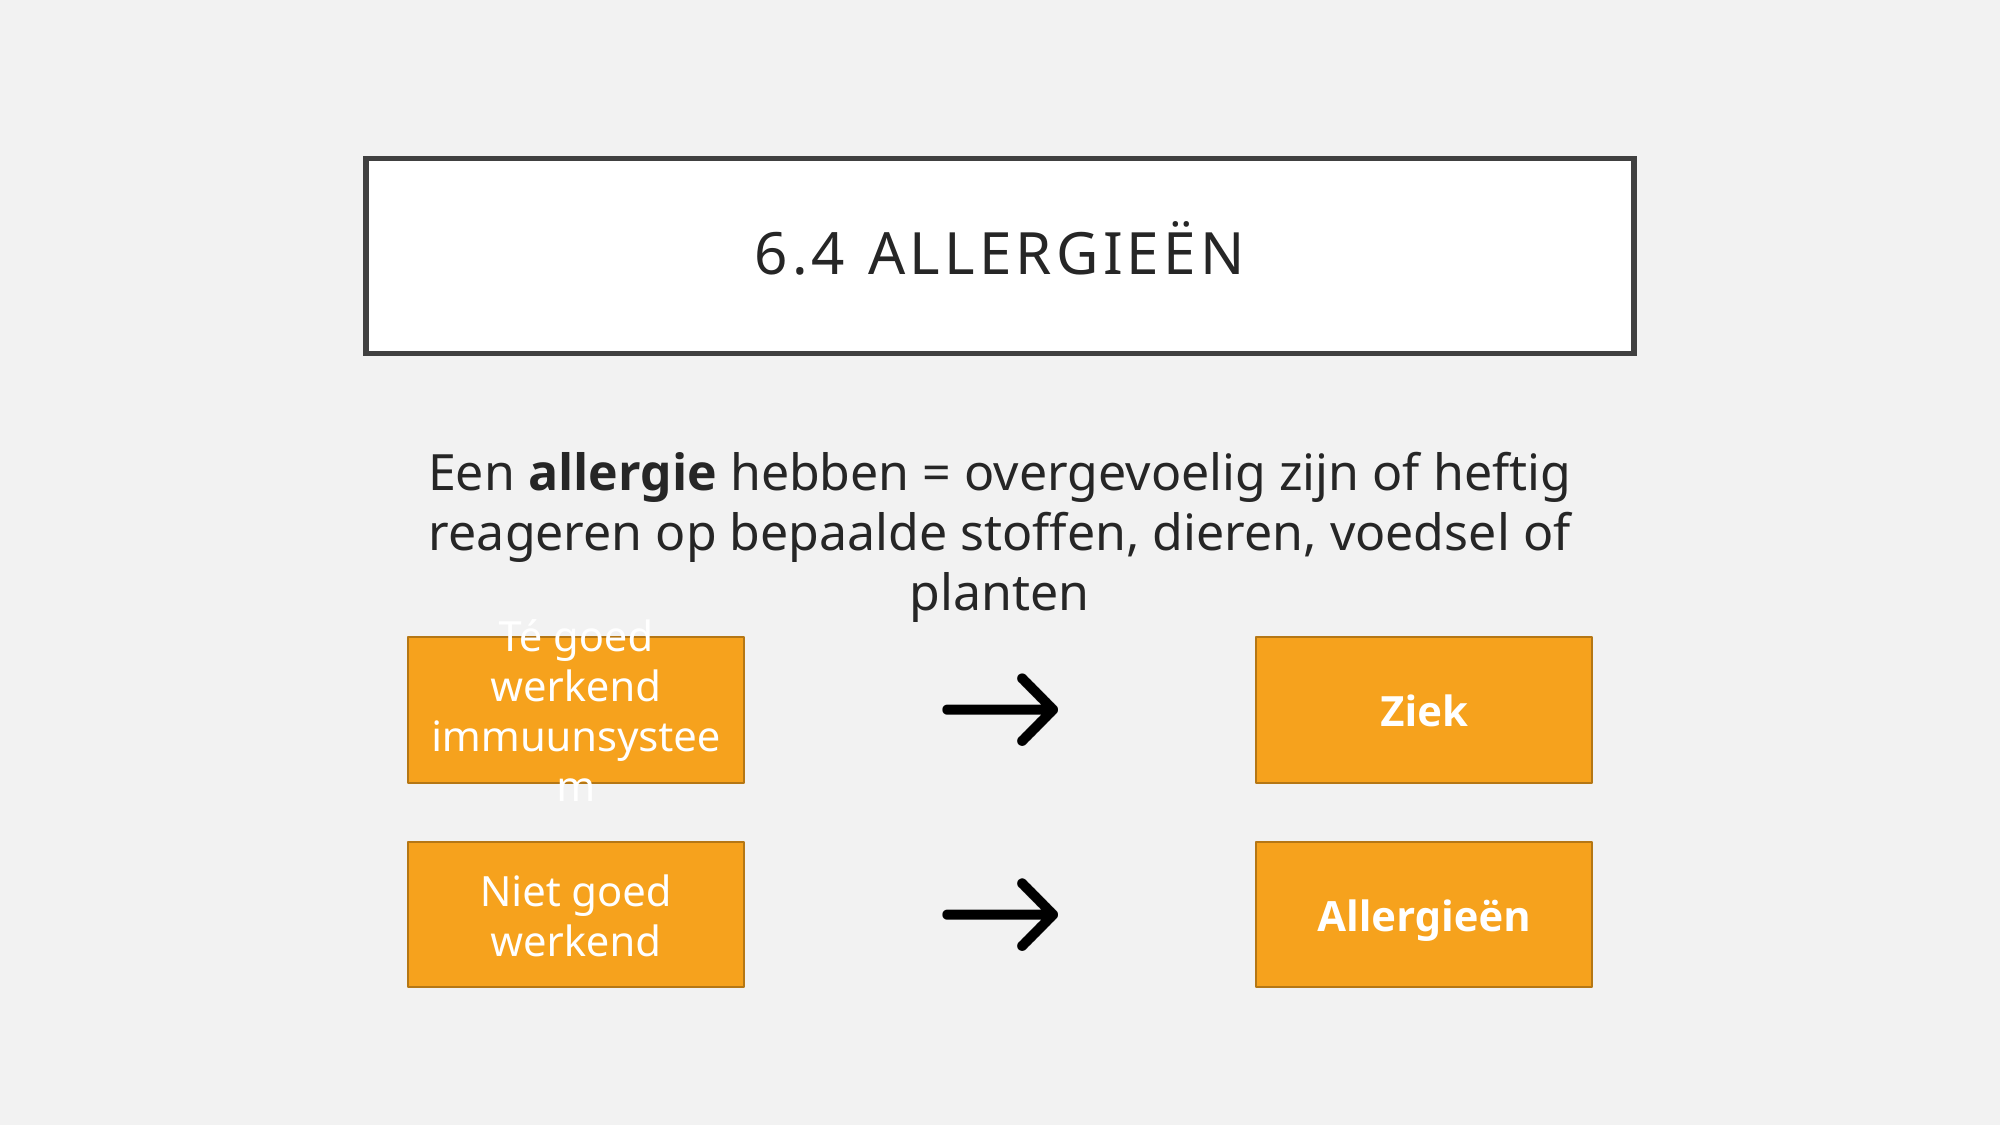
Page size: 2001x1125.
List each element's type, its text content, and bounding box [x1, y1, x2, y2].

text_box Niet goed werkend [407, 841, 745, 988]
picture [941, 878, 1058, 951]
picture [941, 673, 1058, 746]
text_box Ziek [1255, 636, 1593, 784]
list Een allergie hebben = overgevoelig zijn of heftig reageren op bepaalde stoffen, dieren, voedsel of planten [366, 432, 1634, 942]
text_box Té goed werkend immuunsysteem [407, 636, 745, 784]
text_box Allergieën [1255, 841, 1593, 988]
title 6.4 Allergieën [363, 156, 1637, 356]
